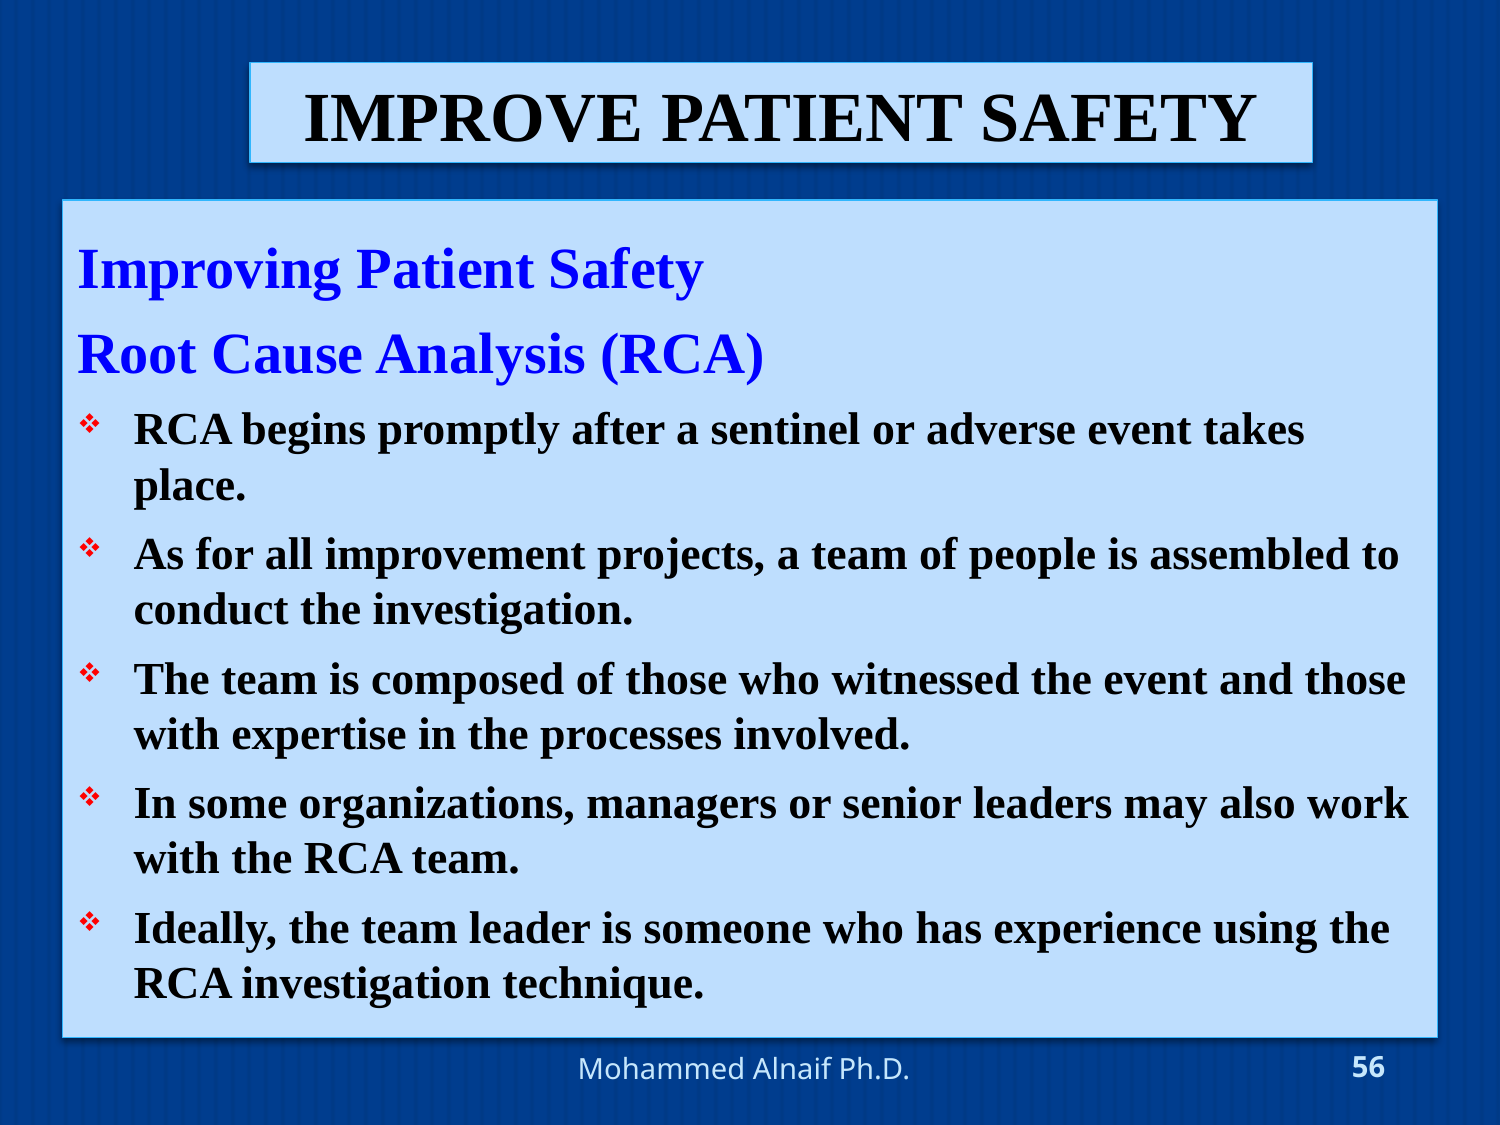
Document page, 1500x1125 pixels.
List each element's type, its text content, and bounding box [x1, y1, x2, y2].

footer Mohammed Alnaif Ph.D. [525, 1037, 925, 1098]
slide_number 56 [1299, 1037, 1438, 1100]
title improve patient safety [249, 62, 1313, 163]
subtitle Improving Patient Safety Root Cause Analysis (RCA) RCA begins promptly after a sentinel or adverse event takes place. As for all improvement projects, a team of people is assembled to conduct the investigation. The team is composed of those who witnessed the event and those with expertise in the processes involved. In some organizations, managers or senior leaders may also work with the RCA team. Ideally, the team leader is someone who has experience using the RCA investigation technique. [62, 199, 1438, 1038]
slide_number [12, 995, 350, 1108]
